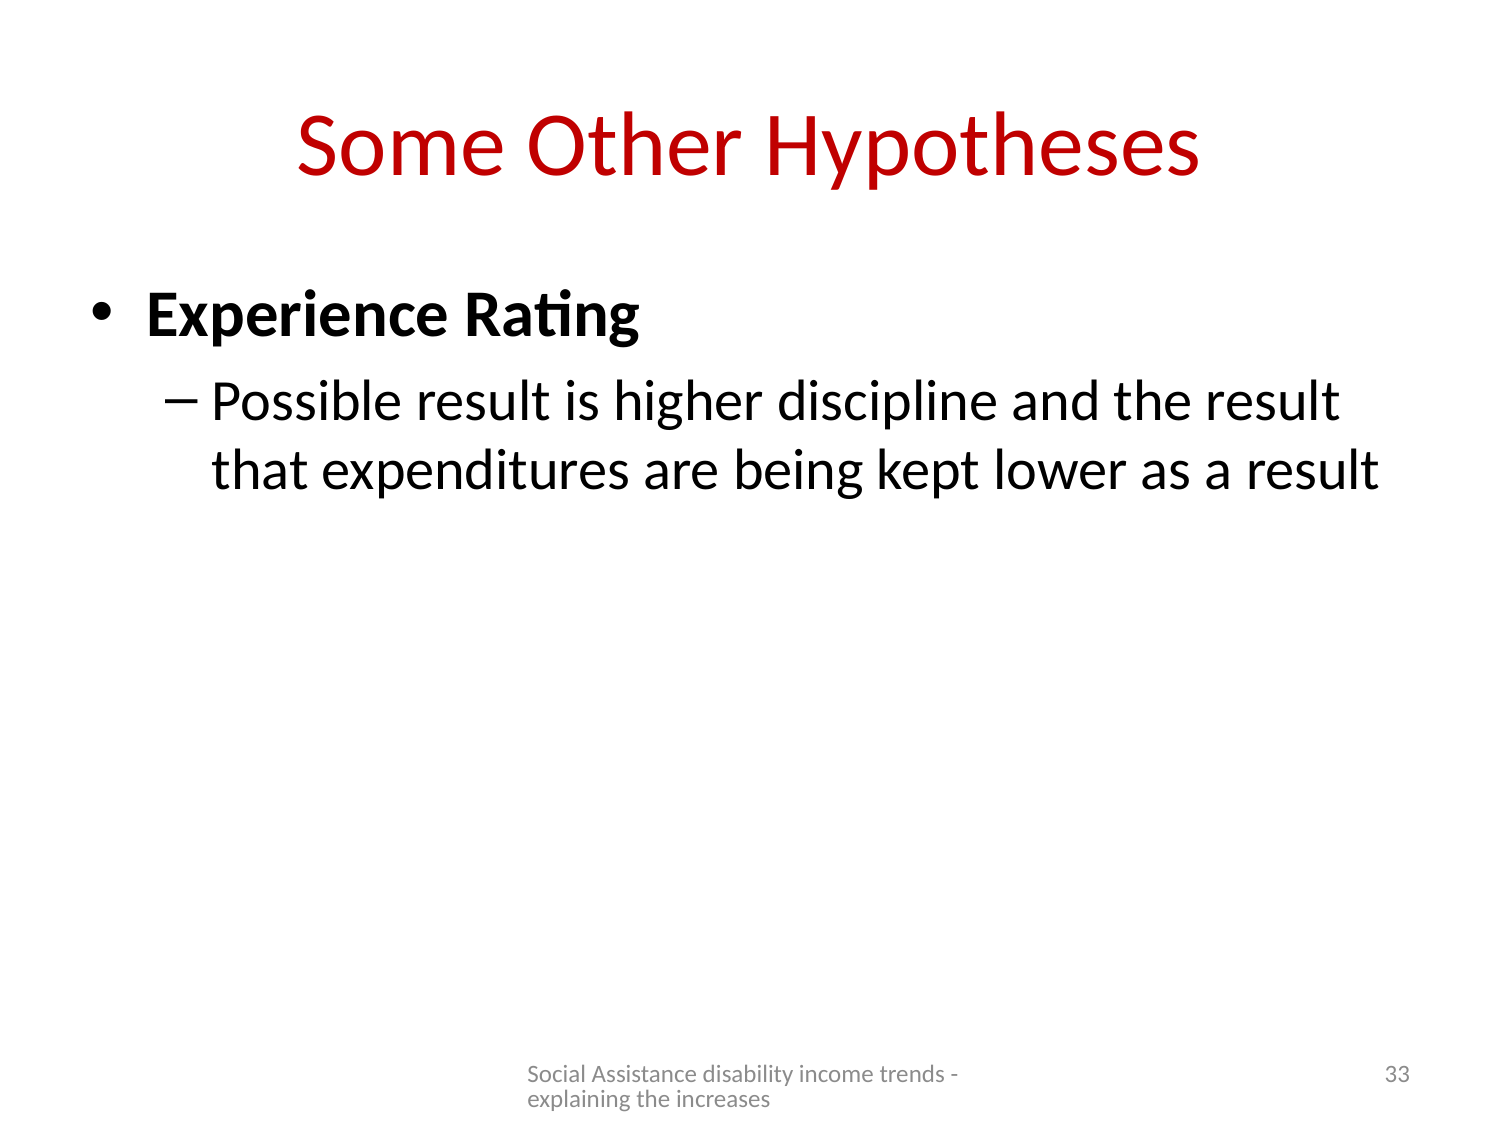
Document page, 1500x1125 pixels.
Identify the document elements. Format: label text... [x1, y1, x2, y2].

title Some Other Hypotheses [75, 45, 1425, 233]
footer Social Assistance disability income trends - explaining the increases [512, 1042, 988, 1103]
list Experience Rating Possible result is higher discipline and the result that expenditures are being kept lower as a result [75, 262, 1425, 1005]
slide_number 33 [1074, 1042, 1425, 1103]
